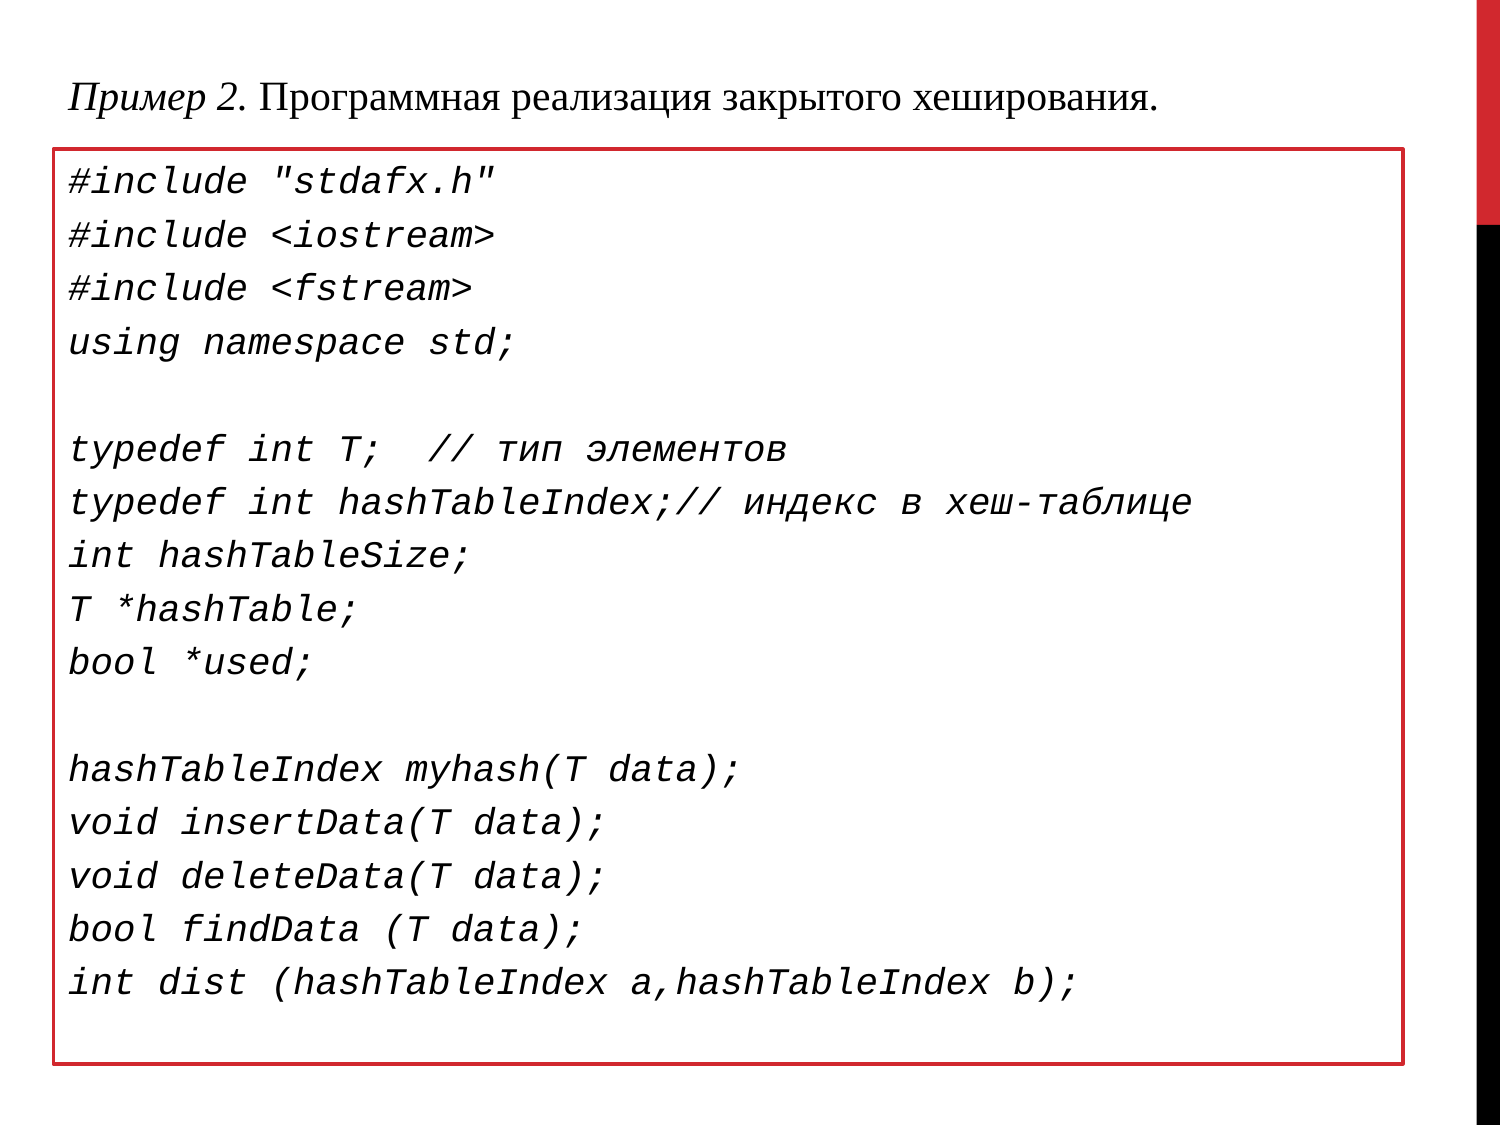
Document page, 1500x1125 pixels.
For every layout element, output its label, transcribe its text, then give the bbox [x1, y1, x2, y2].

list #include "stdafx.h" #include <iostream> #include <fstream> using namespace std; typedef int T; // тип элементов typedef int hashTableIndex;// индекс в хеш-таблице int hashTableSize; T *hashTable; bool *used; hashTableIndex myhash(T data); void insertData(T data); void deleteData(T data); bool findData (T data); int dist (hashTableIndex a,hashTableIndex b); [53, 149, 1404, 1064]
text_box Пример 2. Программная реализация закрытого хеширования. [53, 61, 1424, 126]
